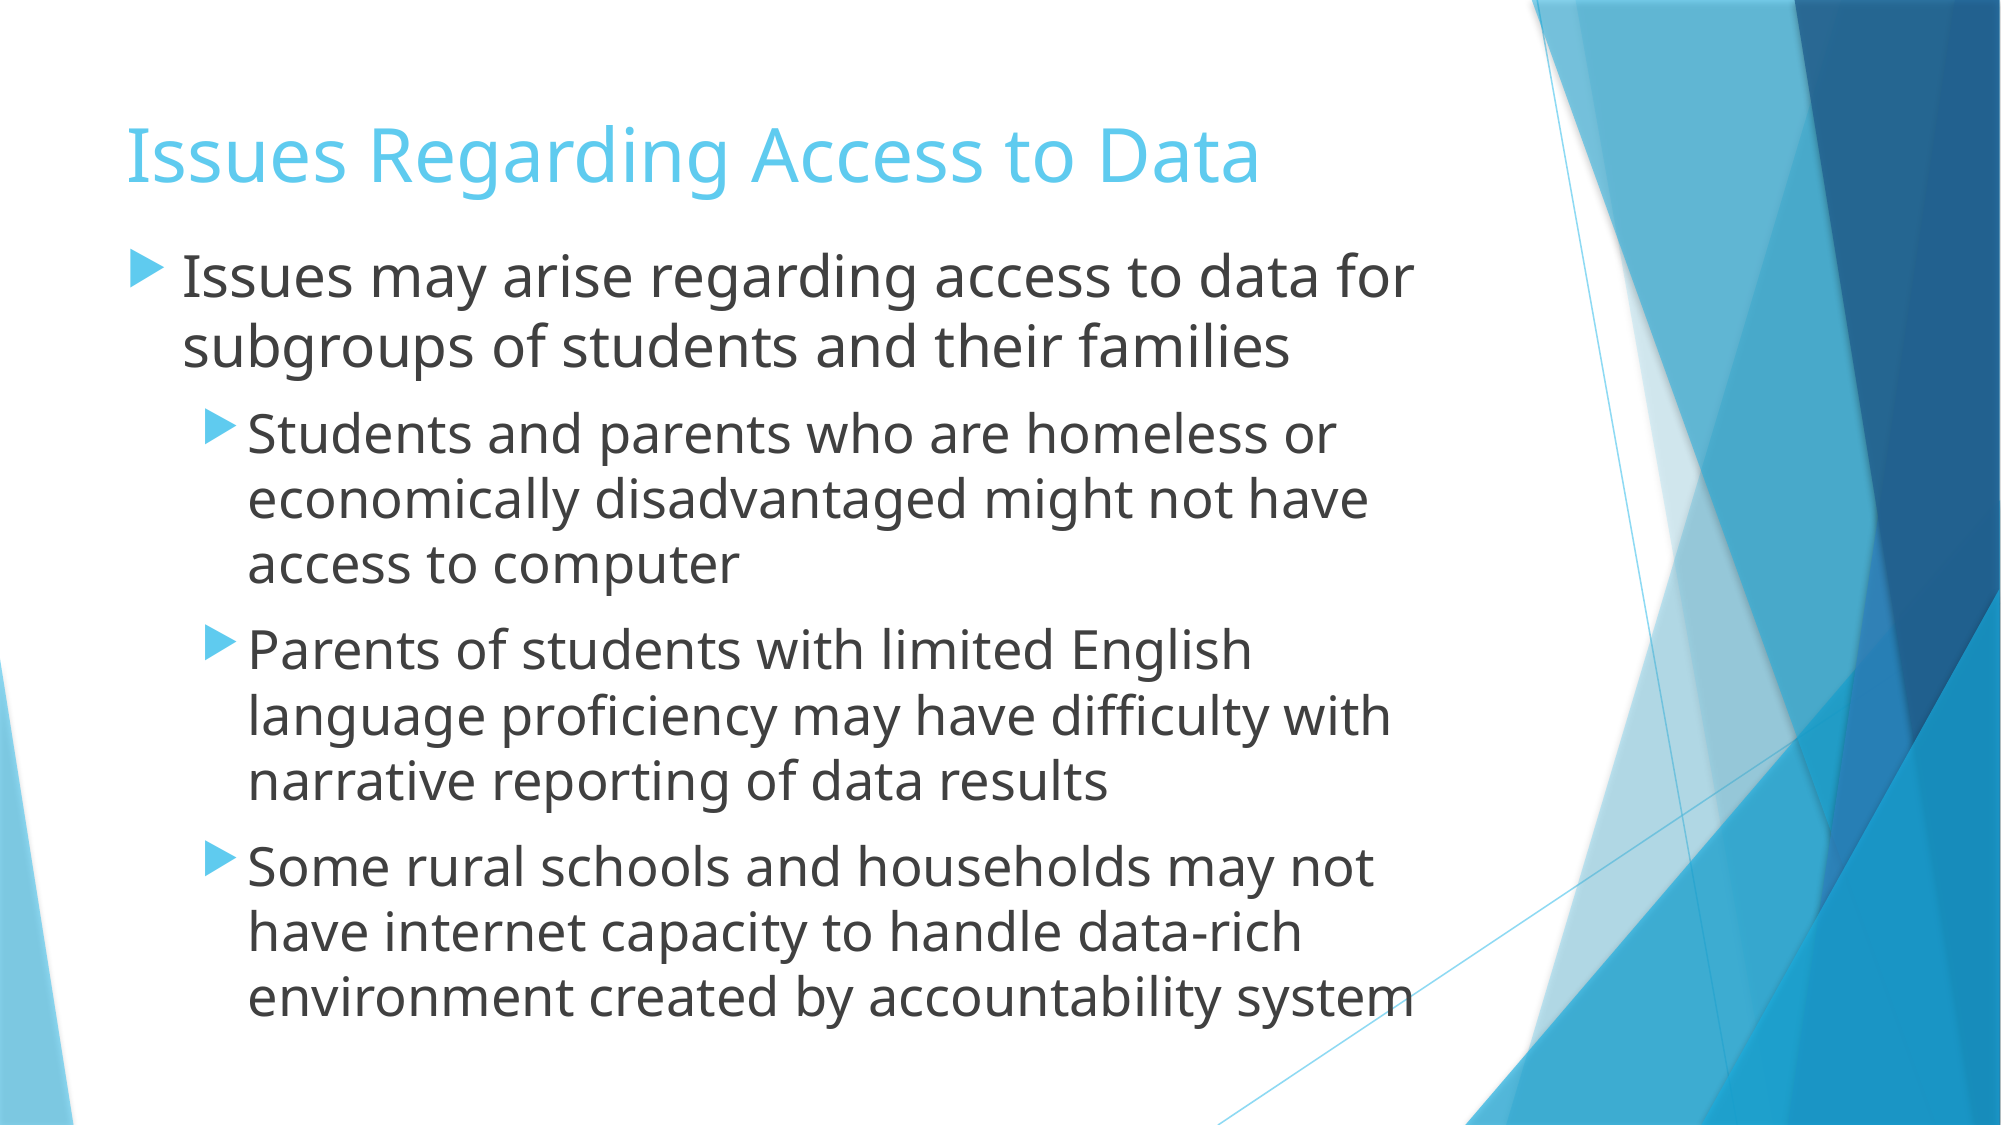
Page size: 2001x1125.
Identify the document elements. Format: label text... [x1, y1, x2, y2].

list Issues may arise regarding access to data for subgroups of students and their families Students and parents who are homeless or economically disadvantaged might not have access to computer Parents of students with limited English language proficiency may have difficulty with narrative reporting of data results Some rural schools and households may not have internet capacity to handle data-rich environment created by accountability system [111, 231, 1522, 1125]
title Issues Regarding Access to Data [111, 99, 1522, 219]
